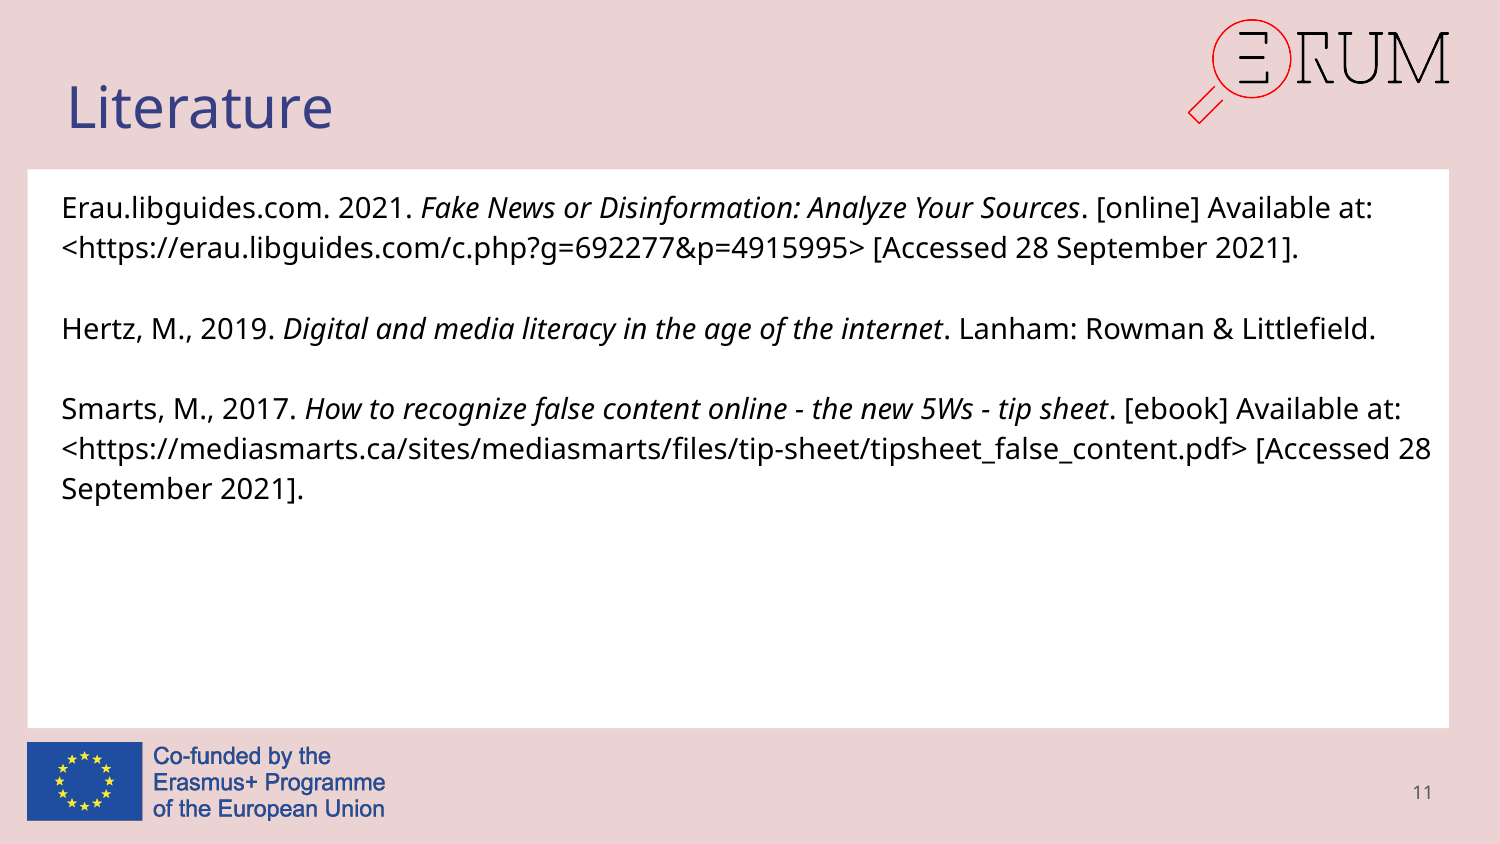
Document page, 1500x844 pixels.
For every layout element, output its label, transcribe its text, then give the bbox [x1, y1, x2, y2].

picture [27, 742, 385, 821]
picture [1136, 0, 1500, 137]
list Erau.libguides.com. 2021. Fake News or Disinformation: Analyze Your Sources. [online] Available at: <https://erau.libguides.com/c.php?g=692277&p=4915995> [Accessed 28 September 2021]. Hertz, M., 2019. Digital and media literacy in the age of the internet. Lanham: Rowman & Littlefield. Smarts, M., 2017. How to recognize false content online - the new 5Ws - tip sheet. [ebook] Available at: <https://mediasmarts.ca/sites/mediasmarts/files/tip-sheet/tipsheet_false_content.pdf> [Accessed 28 September 2021]. [27, 169, 1449, 729]
slide_number 11 [1358, 761, 1449, 826]
title Literature [51, 55, 1168, 150]
